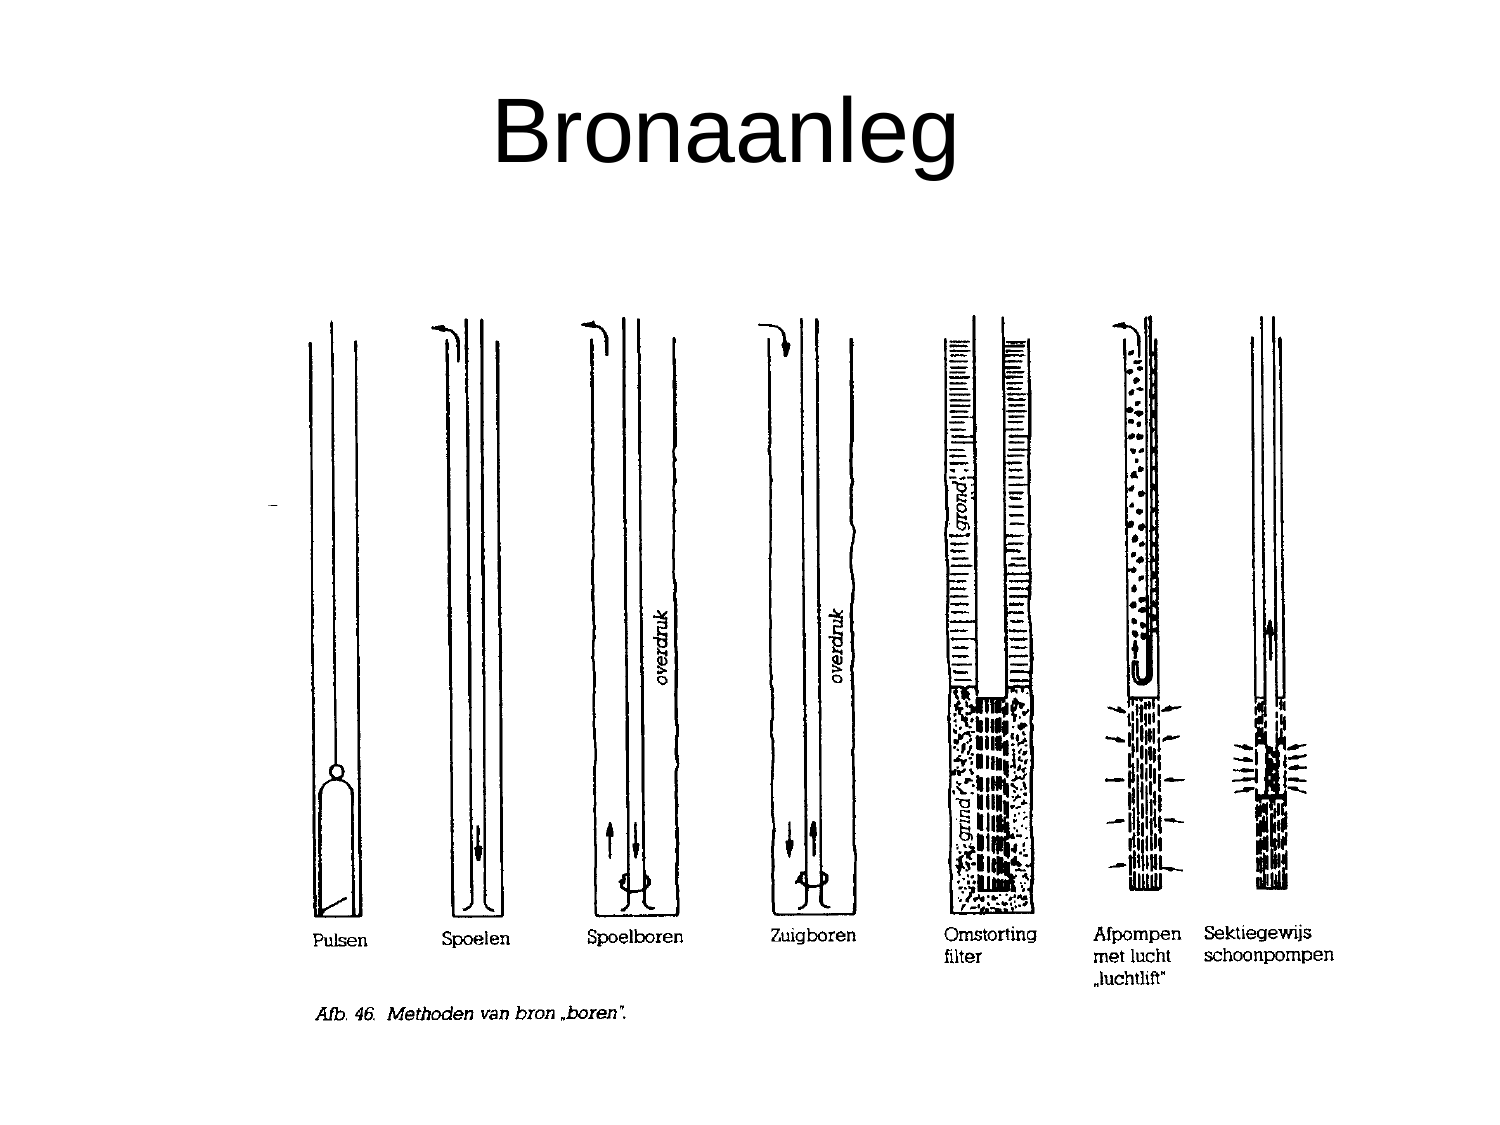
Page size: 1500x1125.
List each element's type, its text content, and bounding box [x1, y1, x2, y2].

picture [100, 290, 1400, 1035]
title Bronaanleg [88, 30, 1364, 221]
